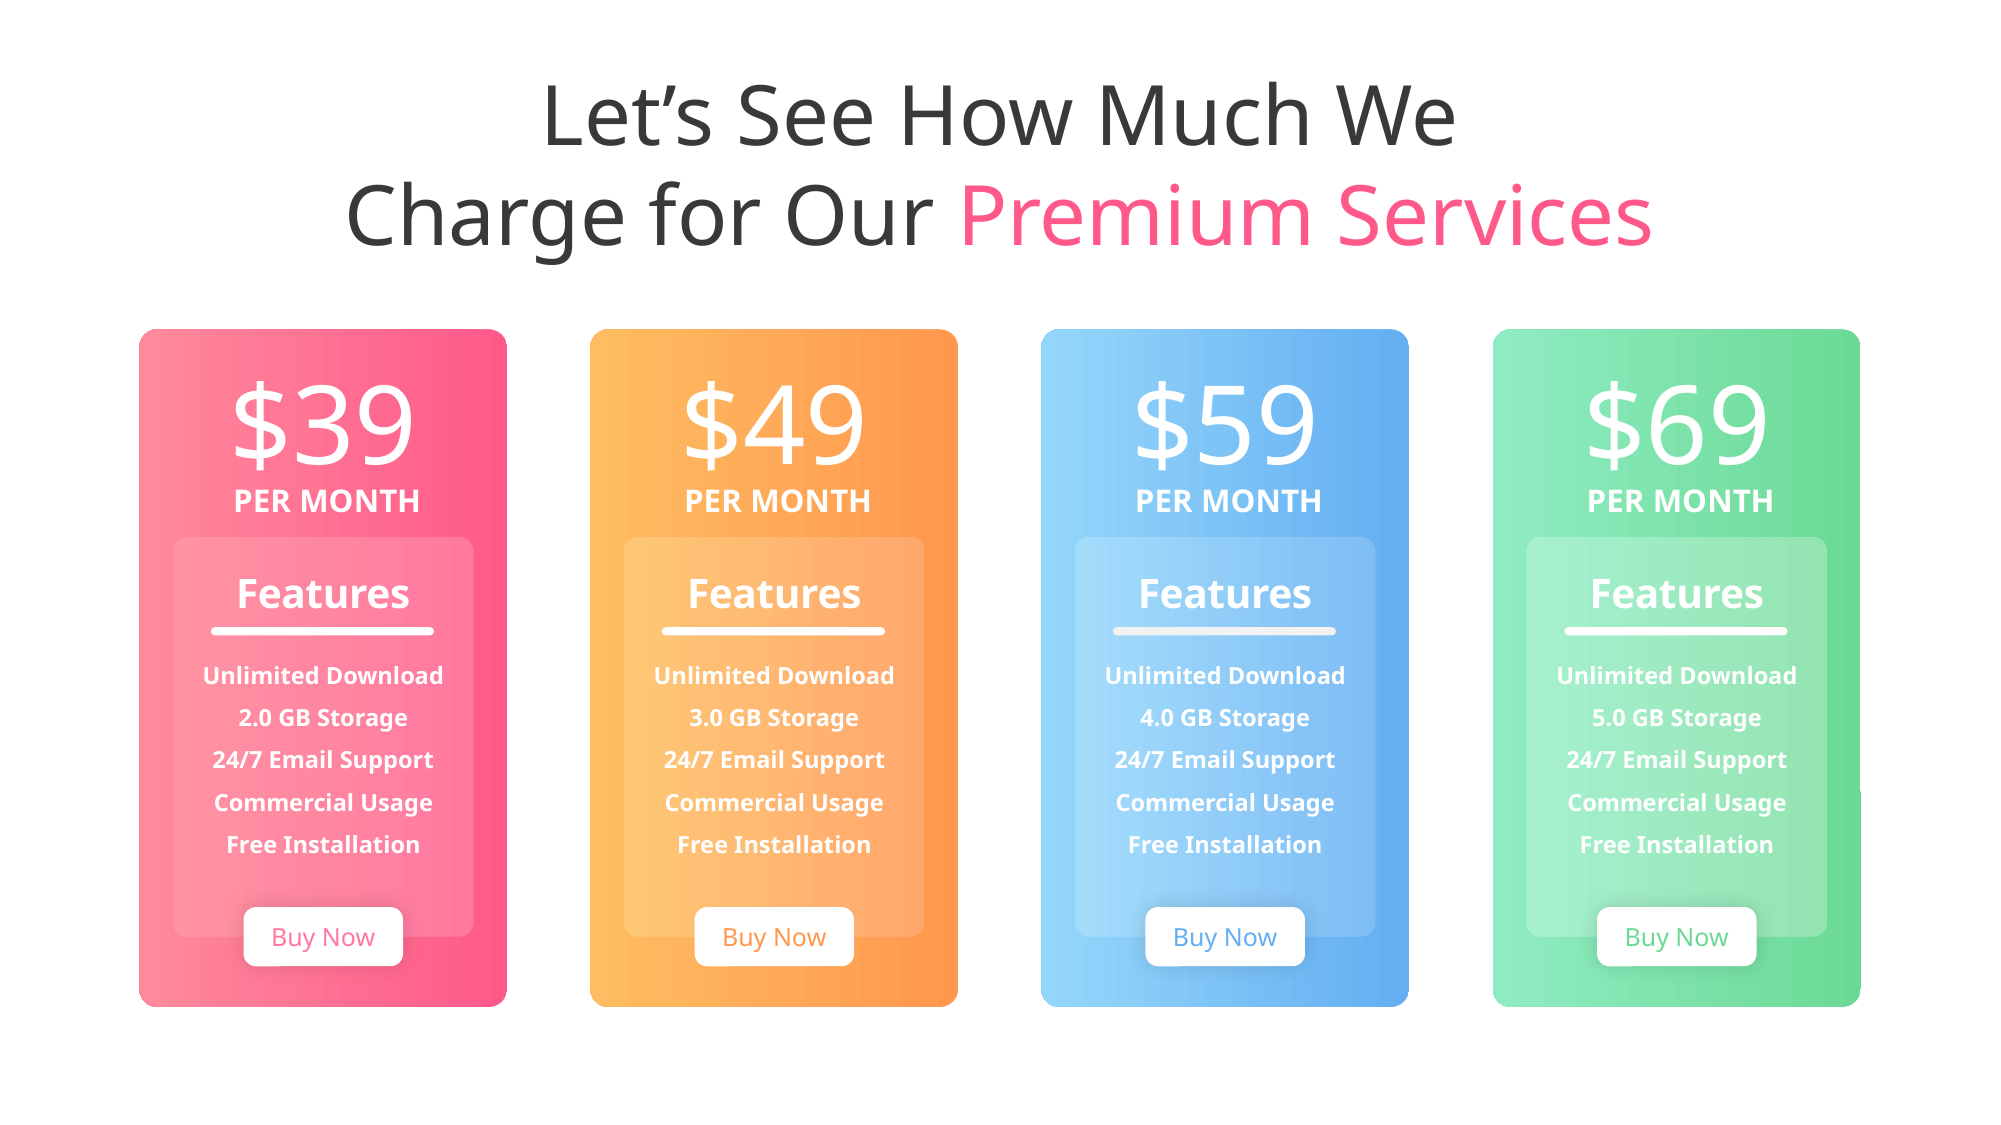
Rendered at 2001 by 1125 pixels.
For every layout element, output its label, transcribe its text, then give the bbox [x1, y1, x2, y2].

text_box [694, 907, 855, 967]
text_box $69 [1568, 347, 1786, 473]
text_box PER MONTH [1563, 473, 1790, 526]
text_box [590, 329, 959, 1008]
text_box $49 [665, 347, 883, 473]
text_box PER MONTH [661, 473, 888, 526]
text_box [623, 536, 925, 937]
text_box PER MONTH [1112, 473, 1339, 526]
text_box $39 [214, 347, 432, 473]
text_box [1492, 329, 1861, 1008]
text_box PER MONTH [210, 473, 437, 526]
text_box [1041, 329, 1410, 1008]
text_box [172, 536, 474, 937]
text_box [1597, 907, 1757, 967]
text_box [139, 329, 508, 1008]
text_box $59 [1116, 347, 1334, 473]
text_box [1145, 907, 1305, 967]
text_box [1074, 536, 1376, 937]
text_box Let’s See How Much We Charge for Our Premium Services [211, 55, 1789, 270]
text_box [243, 907, 404, 967]
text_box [1526, 536, 1828, 937]
